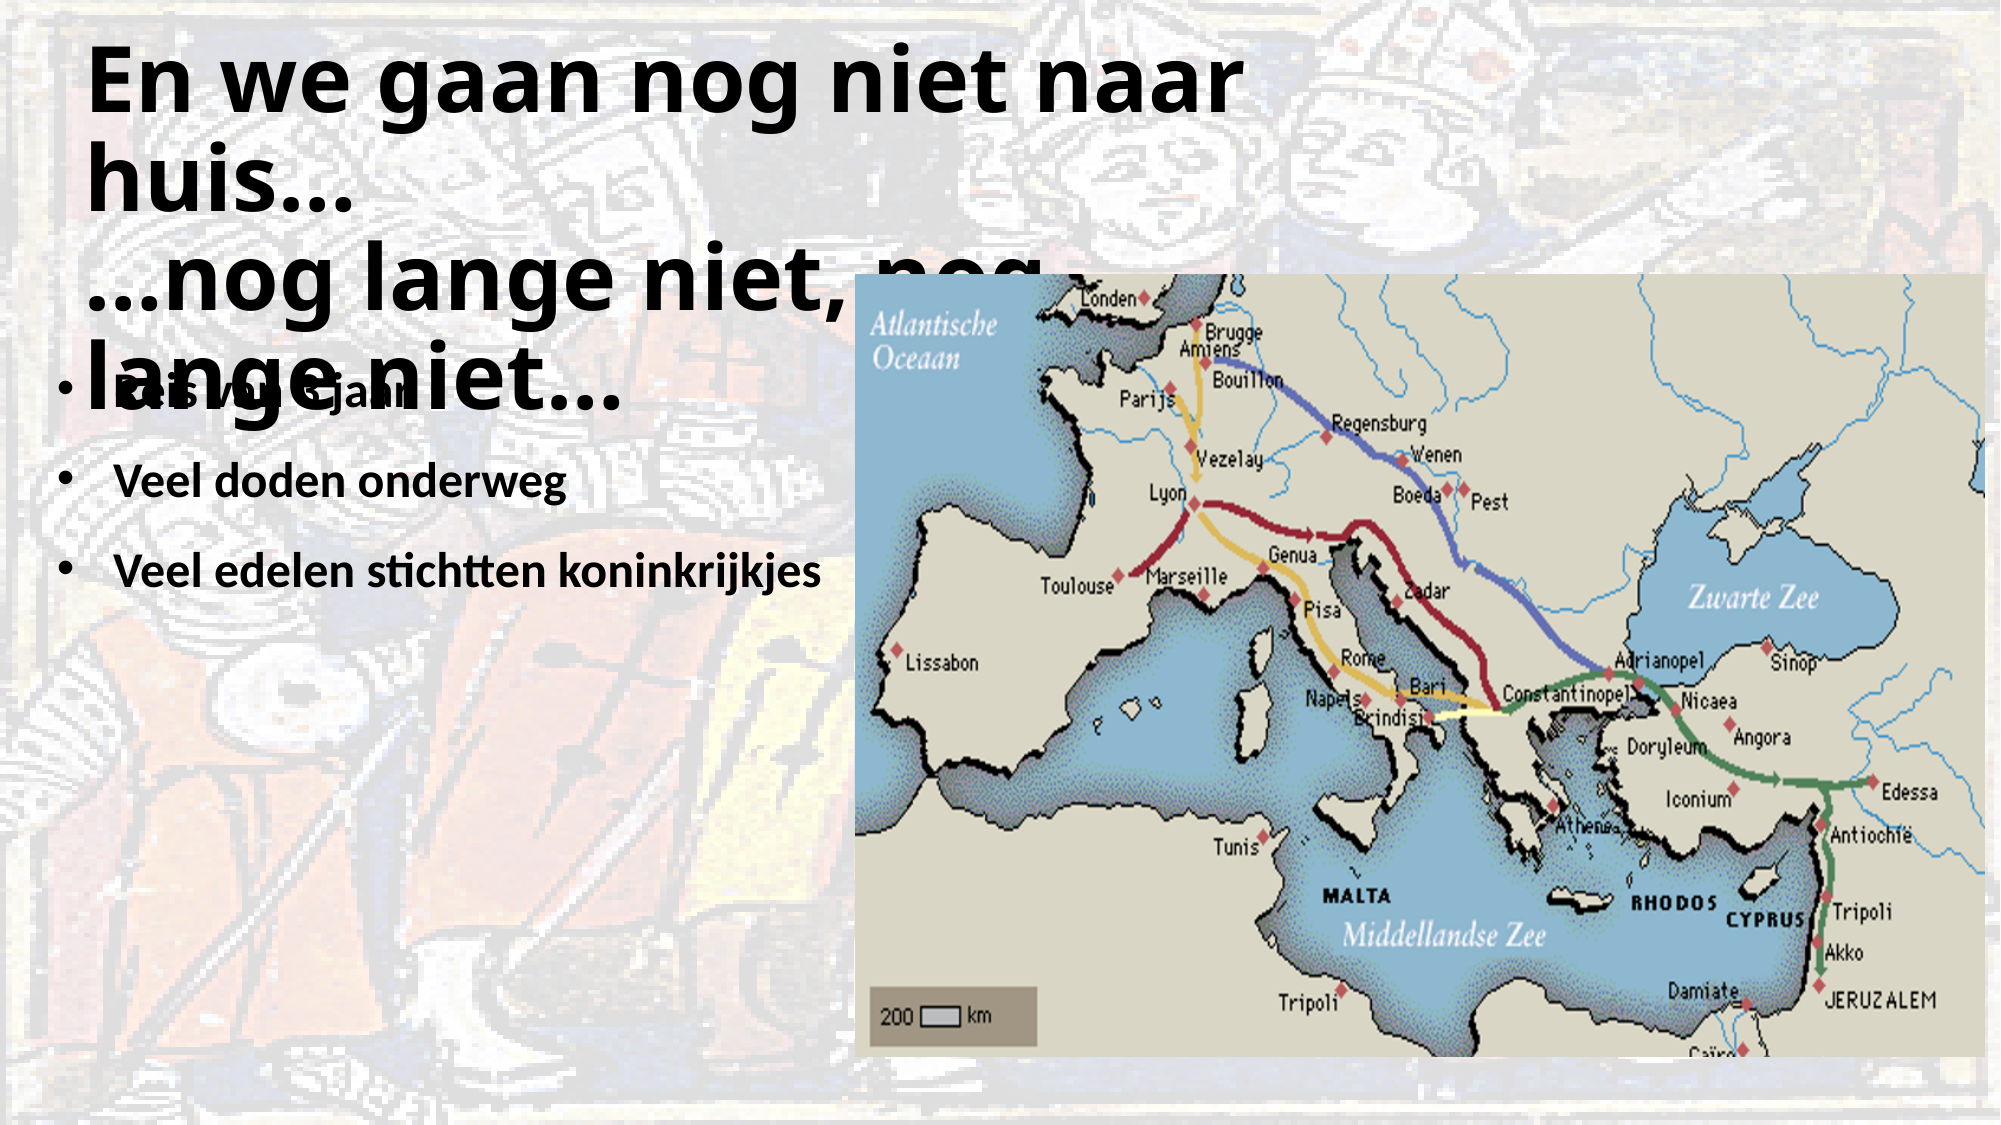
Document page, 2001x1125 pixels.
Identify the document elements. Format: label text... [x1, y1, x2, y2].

picture [855, 274, 1985, 1057]
text_box En we gaan nog niet naar huis… …nog lange niet, nog lange niet… [69, 25, 1289, 275]
text_box Reis van 3 jaar Veel doden onderweg Veel edelen stichtten koninkrijkjes [42, 320, 855, 665]
